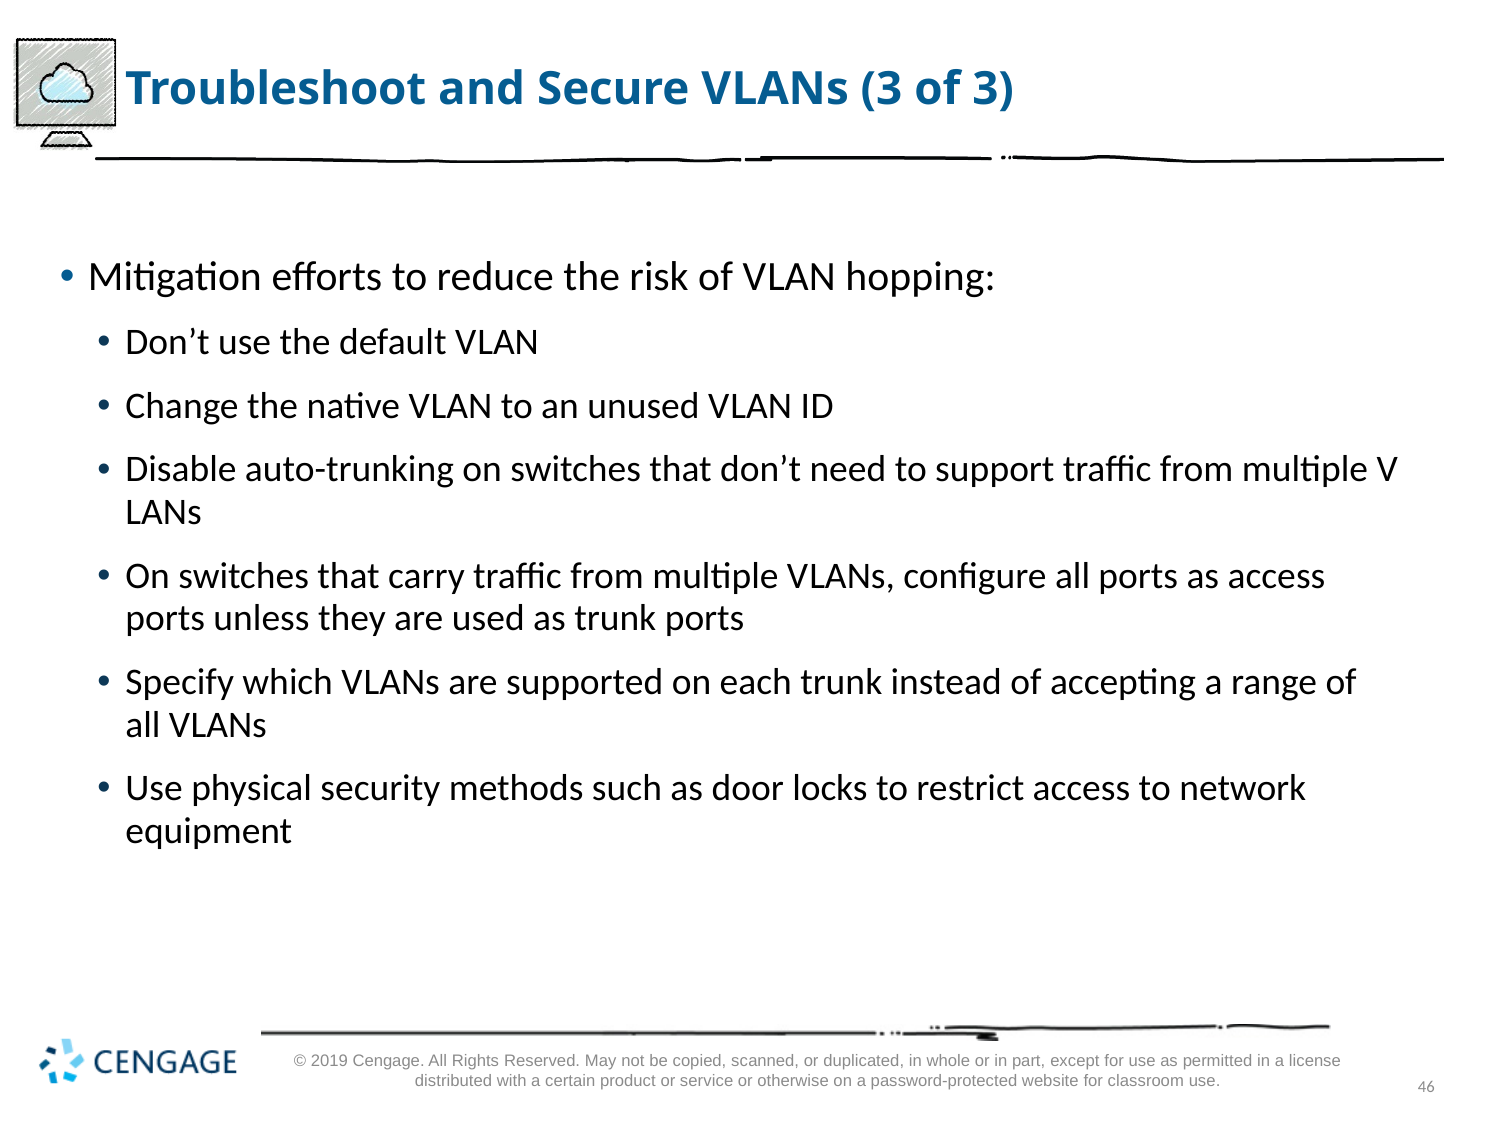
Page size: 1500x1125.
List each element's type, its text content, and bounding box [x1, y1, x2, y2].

picture [261, 1024, 1331, 1041]
picture [19, 1025, 249, 1096]
picture [13, 36, 117, 151]
title Troubleshoot and Secure V LANs (3 of 3) [125, 66, 1442, 116]
footer © 2019 Cengage. All Rights Reserved. May not be copied, scanned, or duplicated, in whole or in part, except for use as permitted in a license distributed with a certain product or service or otherwise on a password-protected website for classroom use. [262, 1050, 1375, 1091]
list Mitigation efforts to reduce the risk of V LAN hopping: Don’t use the default V LAN Change the native V LAN to an unused V LAN I D Disable auto-trunking on switches that don’t need to support traffic from multiple V LANs On switches that carry traffic from multiple V LANs, configure all ports as access ports unless they are used as trunk ports Specify which V LANs are supported on each trunk instead of accepting a range of all V LANs Use physical security methods such as door locks to restrict access to network equipment [59, 252, 1400, 859]
picture [95, 155, 1444, 163]
